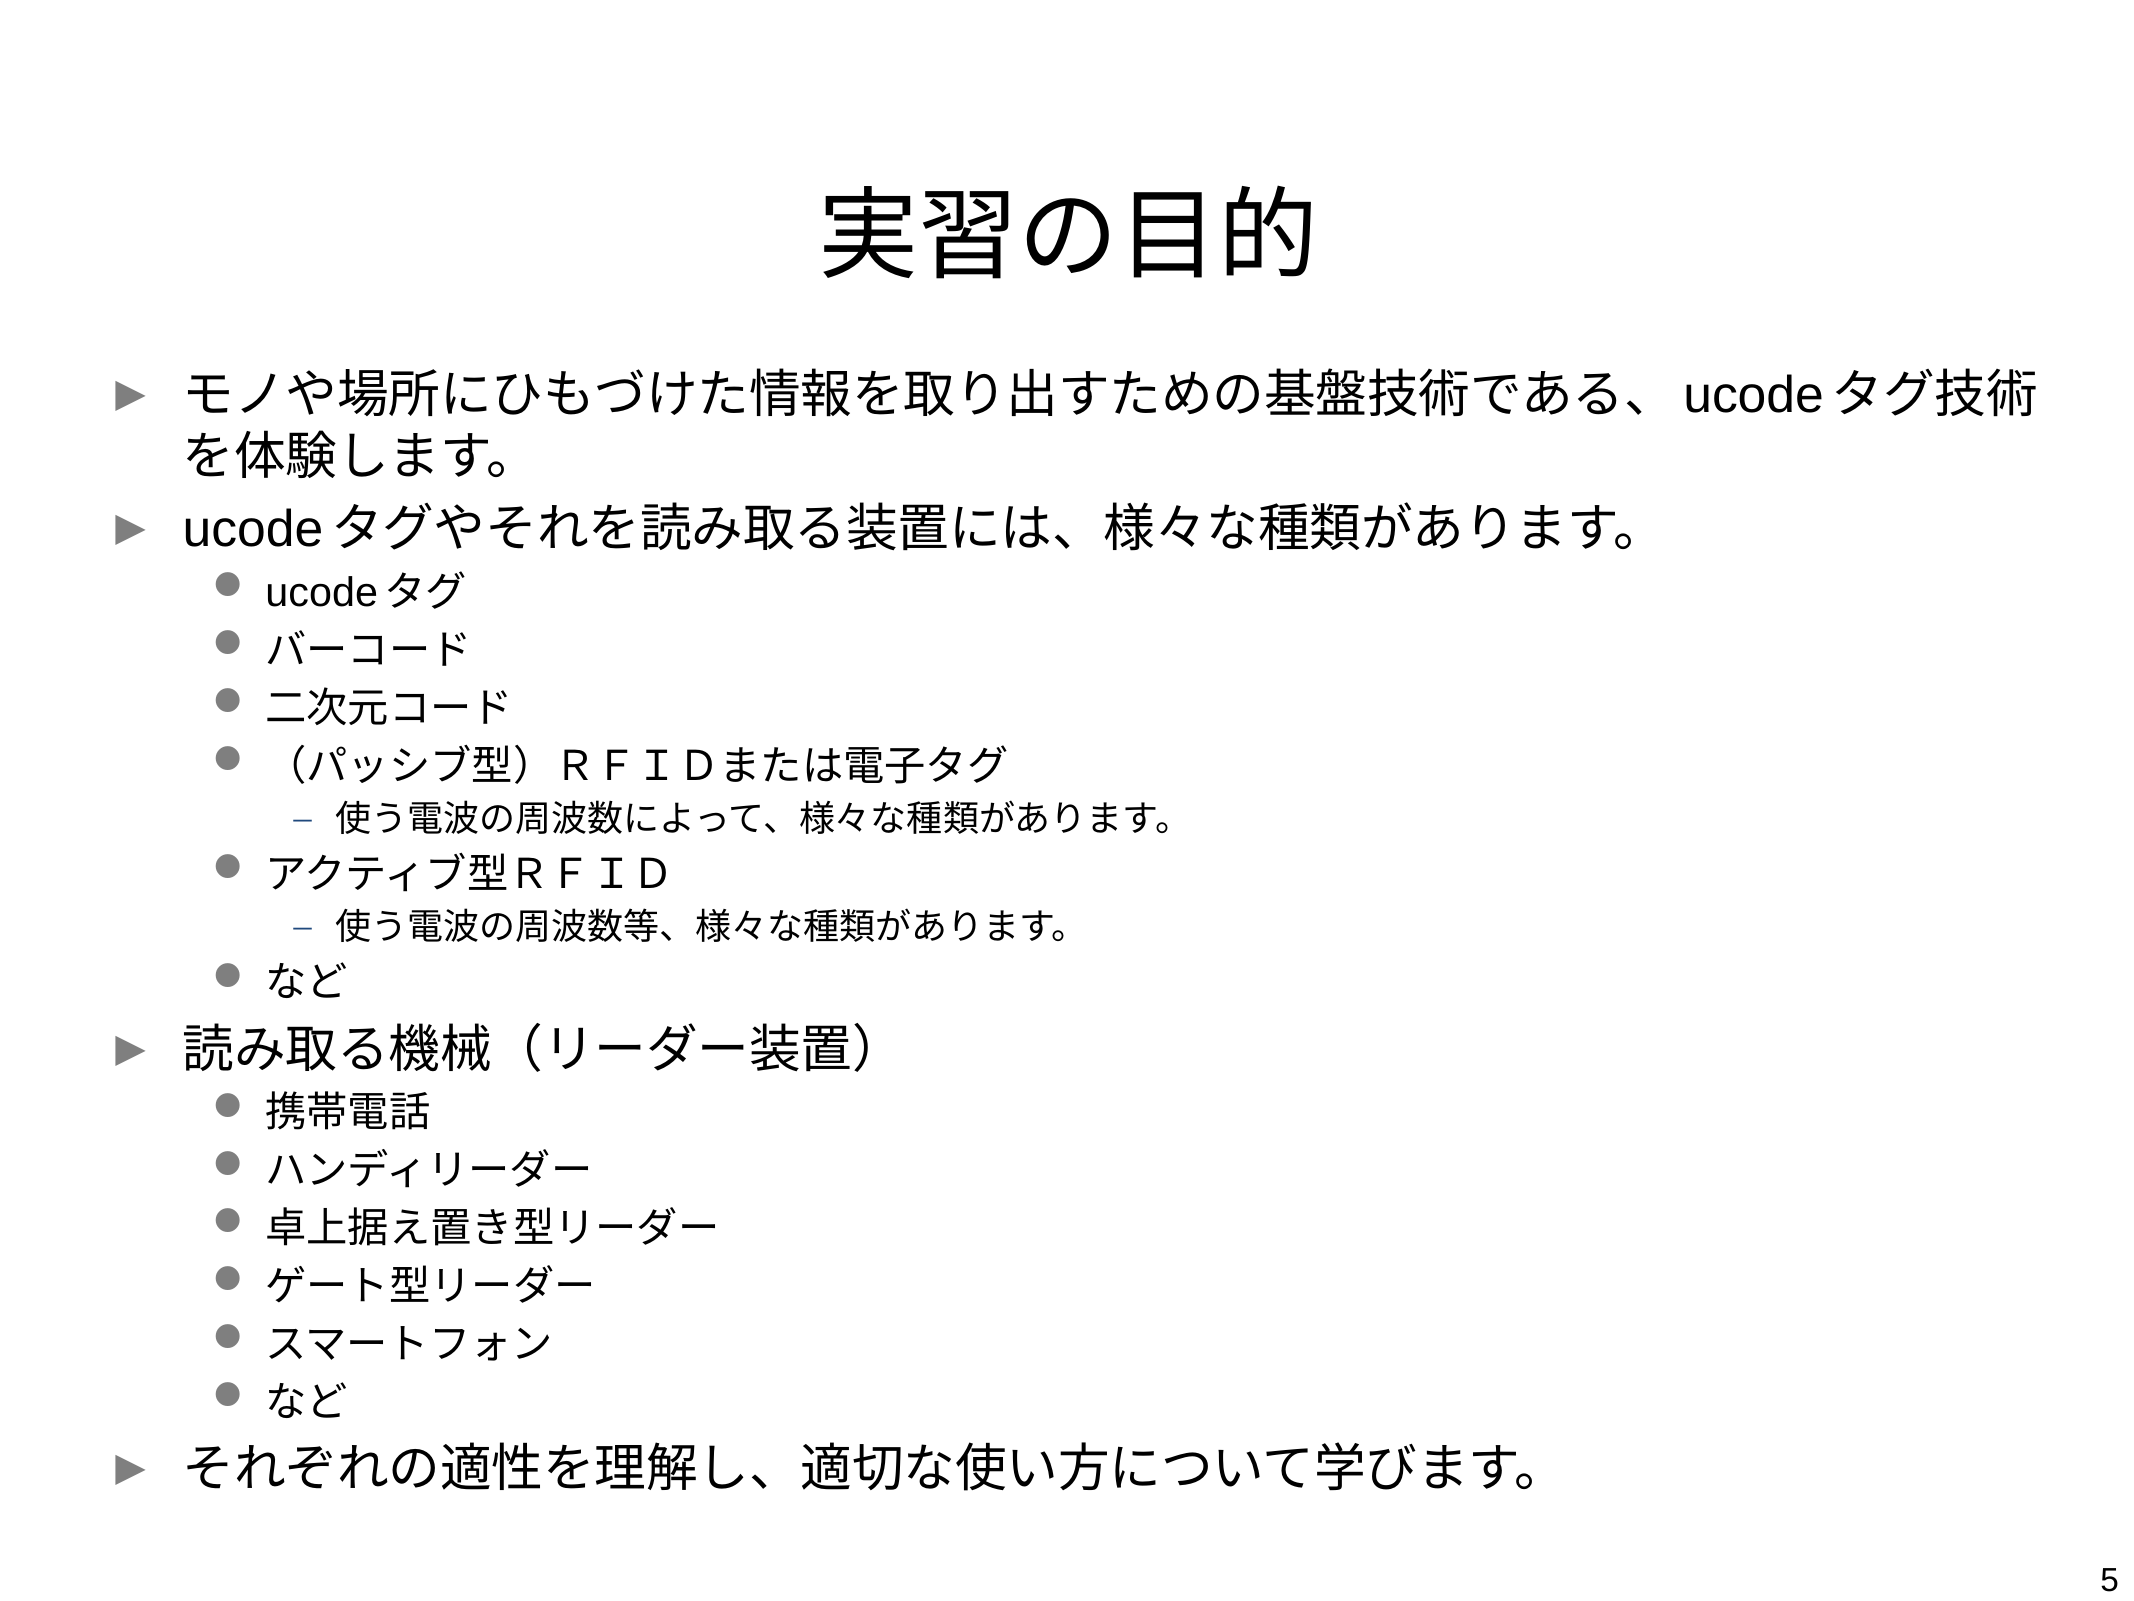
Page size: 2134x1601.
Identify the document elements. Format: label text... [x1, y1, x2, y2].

title 実習の目的 [62, 107, 2075, 351]
list モノや場所にひもづけた情報を取り出すための基盤技術である、ucodeタグ技術を体験します。 ucodeタグやそれを読み取る装置には、様々な種類があります。 ucodeタグ バーコード 二次元コード （パッシブ型）ＲＦＩＤまたは電子タグ 使う電波の周波数によって、様々な種類があります。 アクティブ型ＲＦＩＤ 使う電波の周波数等、様々な種類があります。 など 読み取る機械（リーダー装置） 携帯電話 ハンディリーダー 卓上据え置き型リーダー ゲート型リーダー スマートフォン など それぞれの適性を理解し、適切な使い方について学びます。 [62, 351, 2075, 1518]
slide_number 5 [1635, 1549, 2134, 1601]
